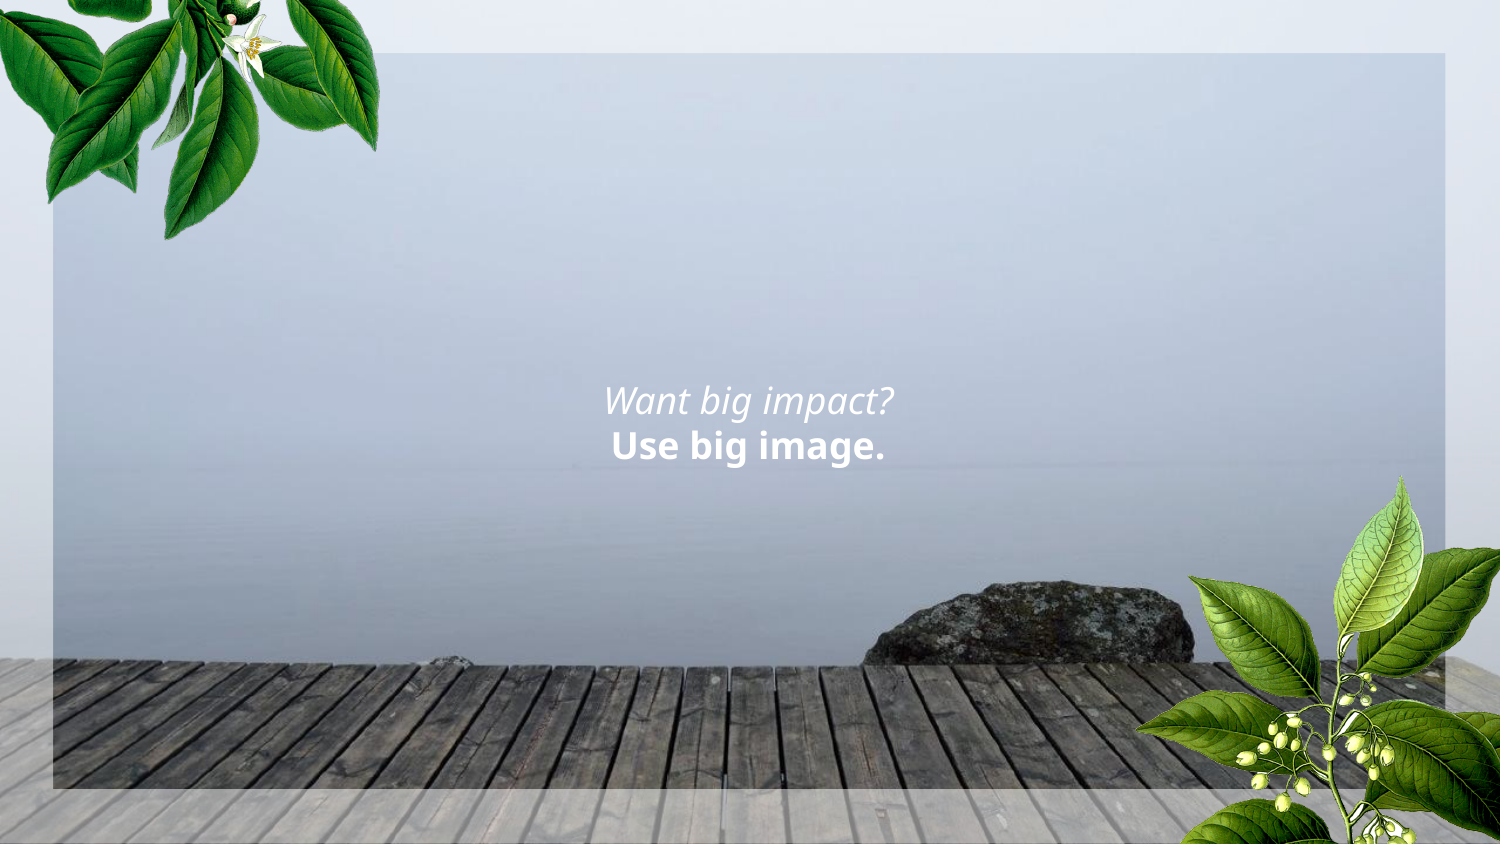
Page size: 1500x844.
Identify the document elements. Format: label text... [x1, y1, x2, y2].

picture [0, 0, 1500, 844]
title Want big impact? Use big image. [53, 56, 1444, 788]
